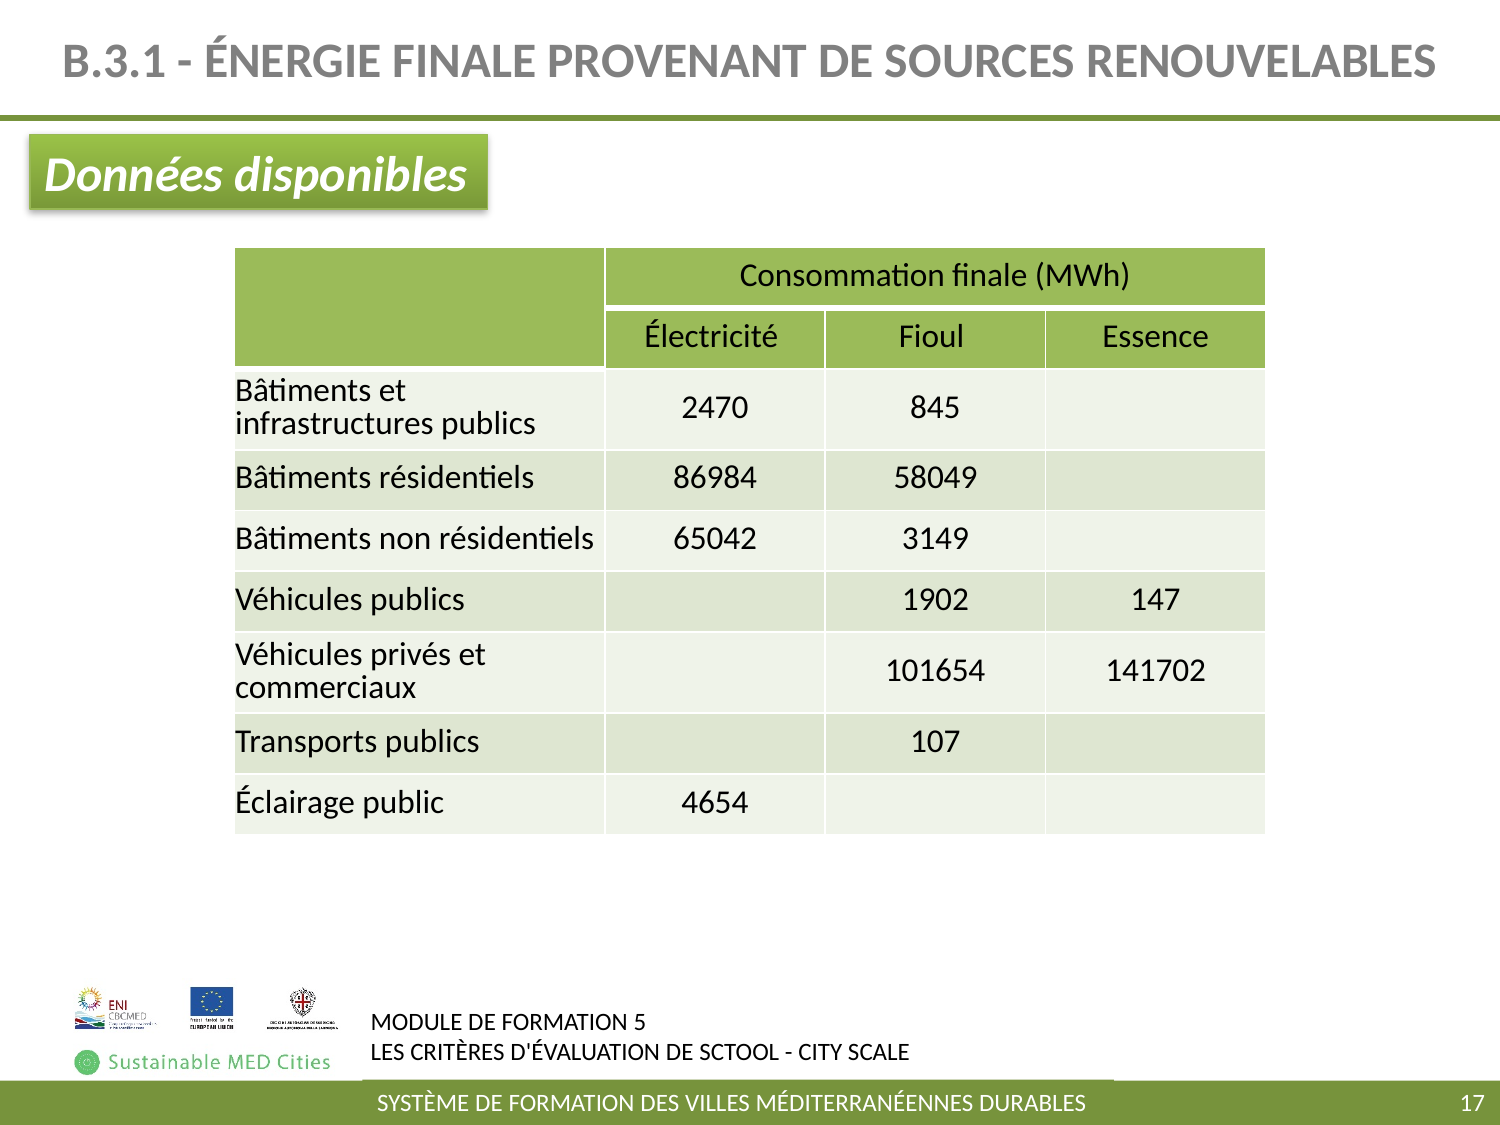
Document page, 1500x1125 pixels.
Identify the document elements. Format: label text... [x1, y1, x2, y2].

table_cell [1046, 714, 1265, 773]
table_header [235, 248, 604, 366]
table_cell 147 [1046, 572, 1265, 631]
table_cell Électricité [606, 311, 824, 368]
table_cell [606, 633, 824, 712]
table_cell Véhicules publics [235, 572, 604, 631]
table_cell 1902 [826, 572, 1045, 631]
table_cell 107 [826, 714, 1045, 773]
table_cell Essence [1046, 311, 1265, 368]
table_cell 65042 [606, 511, 824, 570]
table_cell [1046, 451, 1265, 510]
picture [62, 978, 356, 1080]
table_cell [1046, 775, 1265, 834]
table_cell Véhicules privés et commerciaux [235, 633, 604, 712]
table_cell 101654 [826, 633, 1045, 712]
table_cell 86984 [606, 451, 824, 510]
table_cell 2470 [606, 370, 824, 449]
text_box Données disponibles [29, 134, 488, 210]
table_cell Bâtiments non résidentiels [235, 511, 604, 570]
table_cell Bâtiments et infrastructures publics [235, 372, 604, 449]
table_header Consommation finale (MWh) [606, 248, 1265, 305]
table_cell Transports publics [235, 714, 604, 773]
table_cell 845 [826, 370, 1045, 449]
table_cell [606, 572, 824, 631]
table_cell [1046, 370, 1265, 449]
title B.3.1 - ÉNERGIE FINALE PROVENANT DE SOURCES RENOUVELABLES [0, 0, 1500, 117]
table_cell 3149 [826, 511, 1045, 570]
table_cell 4654 [606, 775, 824, 834]
table_cell [606, 714, 824, 773]
table_cell Éclairage public [235, 775, 604, 834]
table_cell [826, 775, 1045, 834]
slide_number 17 [1149, 1078, 1500, 1125]
table_cell 141702 [1046, 633, 1265, 712]
text_box SYSTÈME DE FORMATION DES VILLES MÉDITERRANÉENNES DURABLES [362, 1079, 1114, 1125]
table_cell 58049 [826, 451, 1045, 510]
table_cell Bâtiments résidentiels [235, 451, 604, 510]
table_cell [1046, 511, 1265, 570]
table_cell Fioul [826, 311, 1045, 368]
